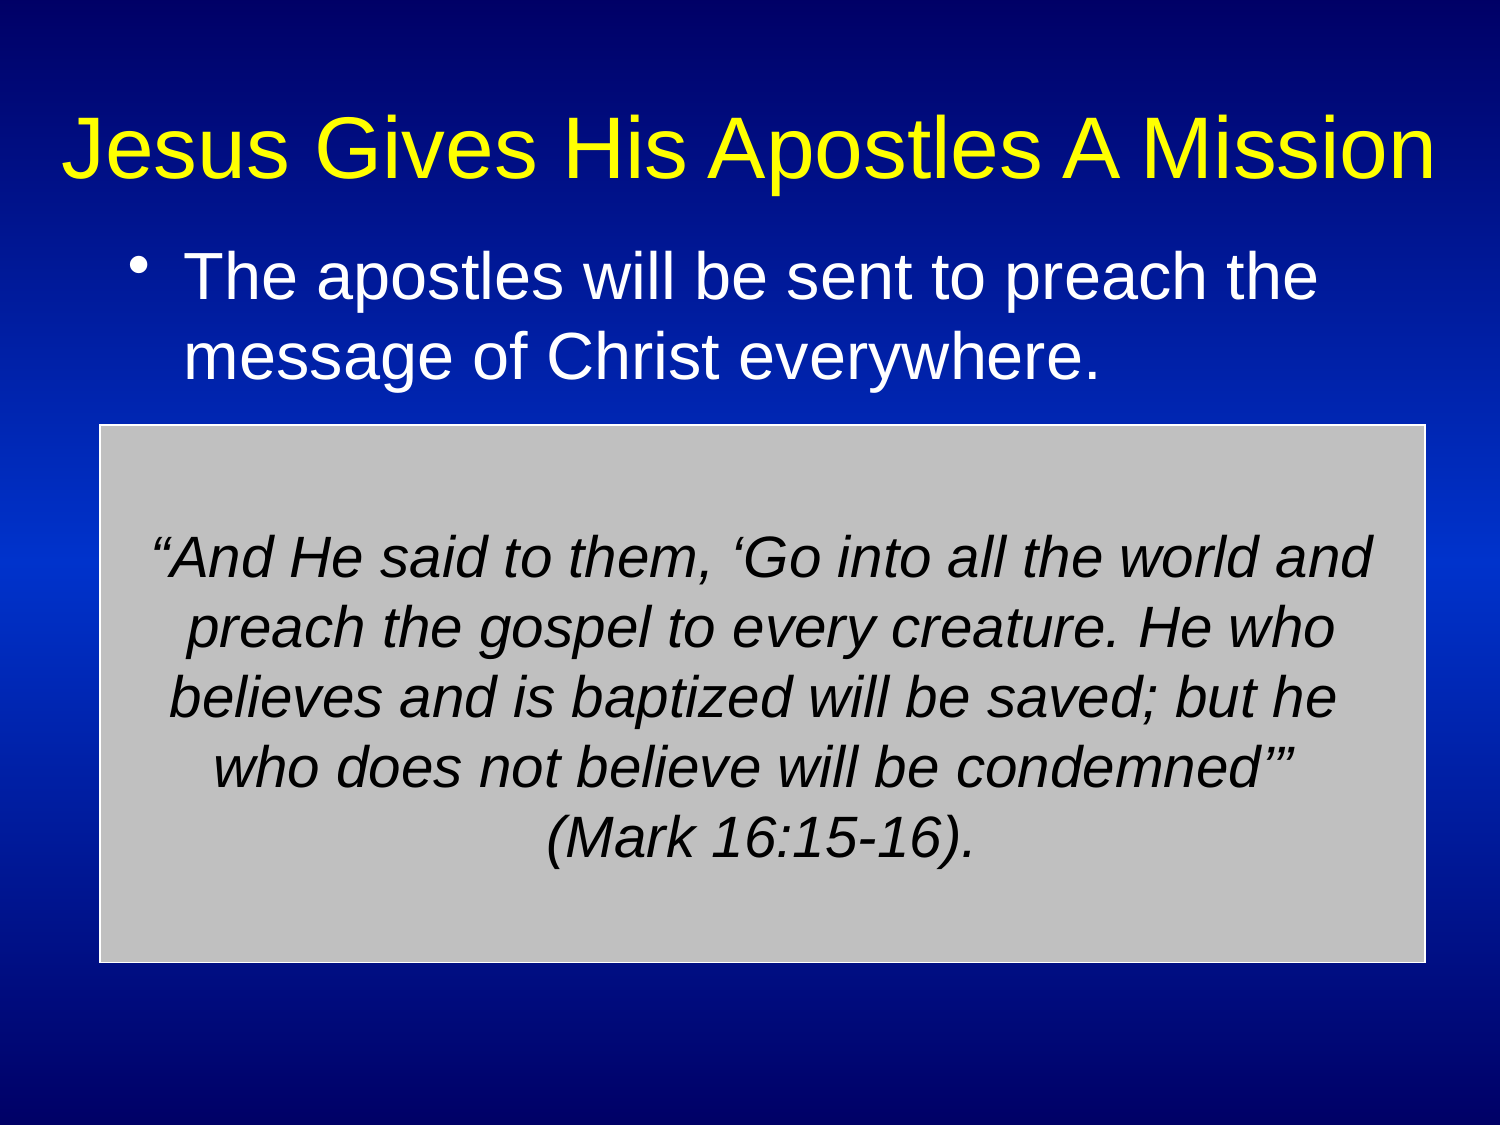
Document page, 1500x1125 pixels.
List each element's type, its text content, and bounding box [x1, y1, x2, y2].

list The apostles will be sent to preach the message of Christ everywhere. [112, 224, 1463, 1125]
title Jesus Gives His Apostles A Mission [37, 50, 1463, 238]
text_box “And He said to them, ‘Go into all the world and preach the gospel to every creature. He who believes and is baptized will be saved; but he who does not believe will be condemned’” (Mark 16:15-16). [99, 424, 1425, 963]
